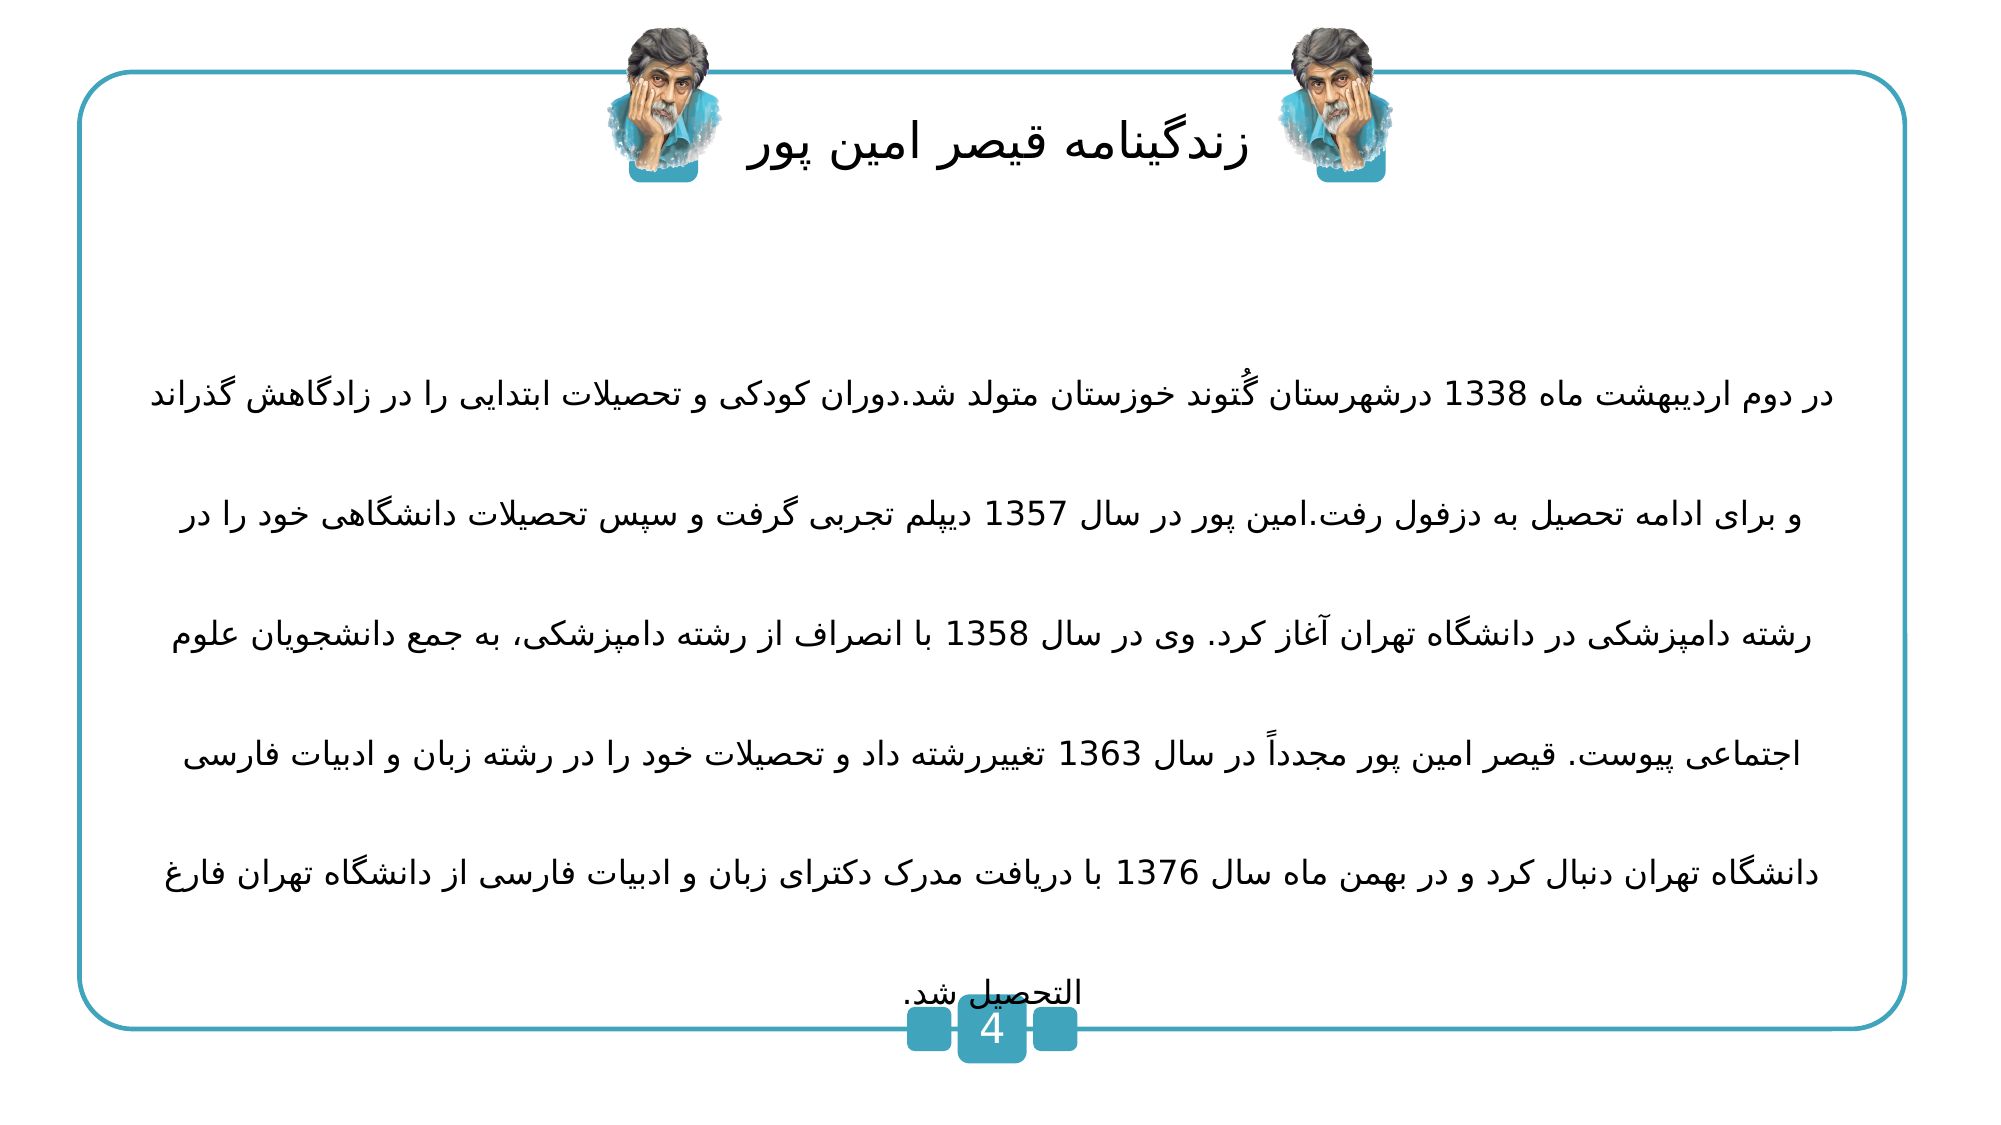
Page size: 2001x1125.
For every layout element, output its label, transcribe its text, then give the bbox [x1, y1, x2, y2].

text_box زندگینامه قیصر امین پور [714, 101, 1285, 176]
picture [604, 19, 723, 181]
picture [1277, 19, 1396, 181]
text_box در دوم اردیبهشت ماه 1338 درشهرستان گُتوند خوزستان متولد شد.دوران کودکی و تحصیلات ابتدایی را در زادگاهش گذراند و برای ادامه تحصیل به دزفول رفت.امین پور در سال 1357 دیپلم تجربی گرفت و سپس تحصیلات دانشگاهی خود را در رشته دامپزشکی در دانشگاه تهران آغاز کرد. وی در سال 1358 با انصراف از رشته دامپزشکی، به جمع دانشجویان علوم اجتماعی پیوست. قیصر امین پور مجدداً در سال 1363 تغییررشته داد و تحصیلات خود را در رشته زبان و ادبیات فارسی دانشگاه تهران دنبال کرد و در بهمن ماه سال 1376 با دریافت مدرک دکترای زبان و ادبیات فارسی از دانشگاه تهران فارغ التحصیل شد. [126, 285, 1859, 1019]
text_box 4 [957, 1019, 1028, 1060]
